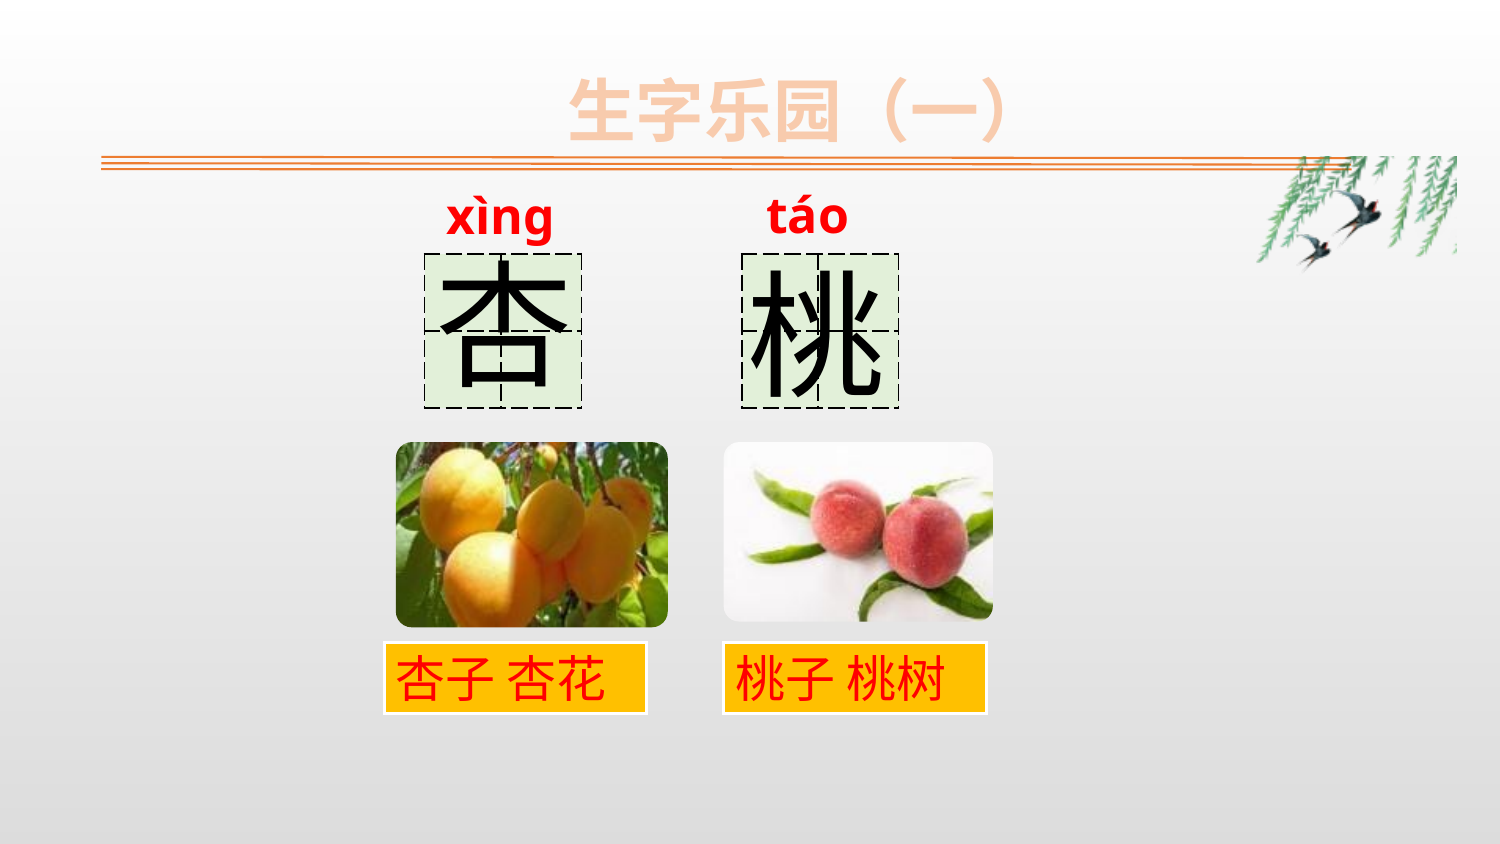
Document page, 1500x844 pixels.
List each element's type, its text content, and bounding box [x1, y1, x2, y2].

picture [395, 442, 668, 628]
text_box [101, 156, 1256, 170]
text_box táo [754, 177, 861, 249]
text_box 桃 [735, 243, 918, 420]
picture [723, 442, 993, 622]
text_box xìng [435, 179, 567, 251]
picture [1256, 156, 1457, 307]
text_box 桃子 桃树 [722, 641, 988, 715]
text_box 杏子 杏花 [383, 641, 648, 715]
text_box 杏 [424, 233, 607, 410]
text_box 生字乐园（一） [555, 62, 1060, 156]
